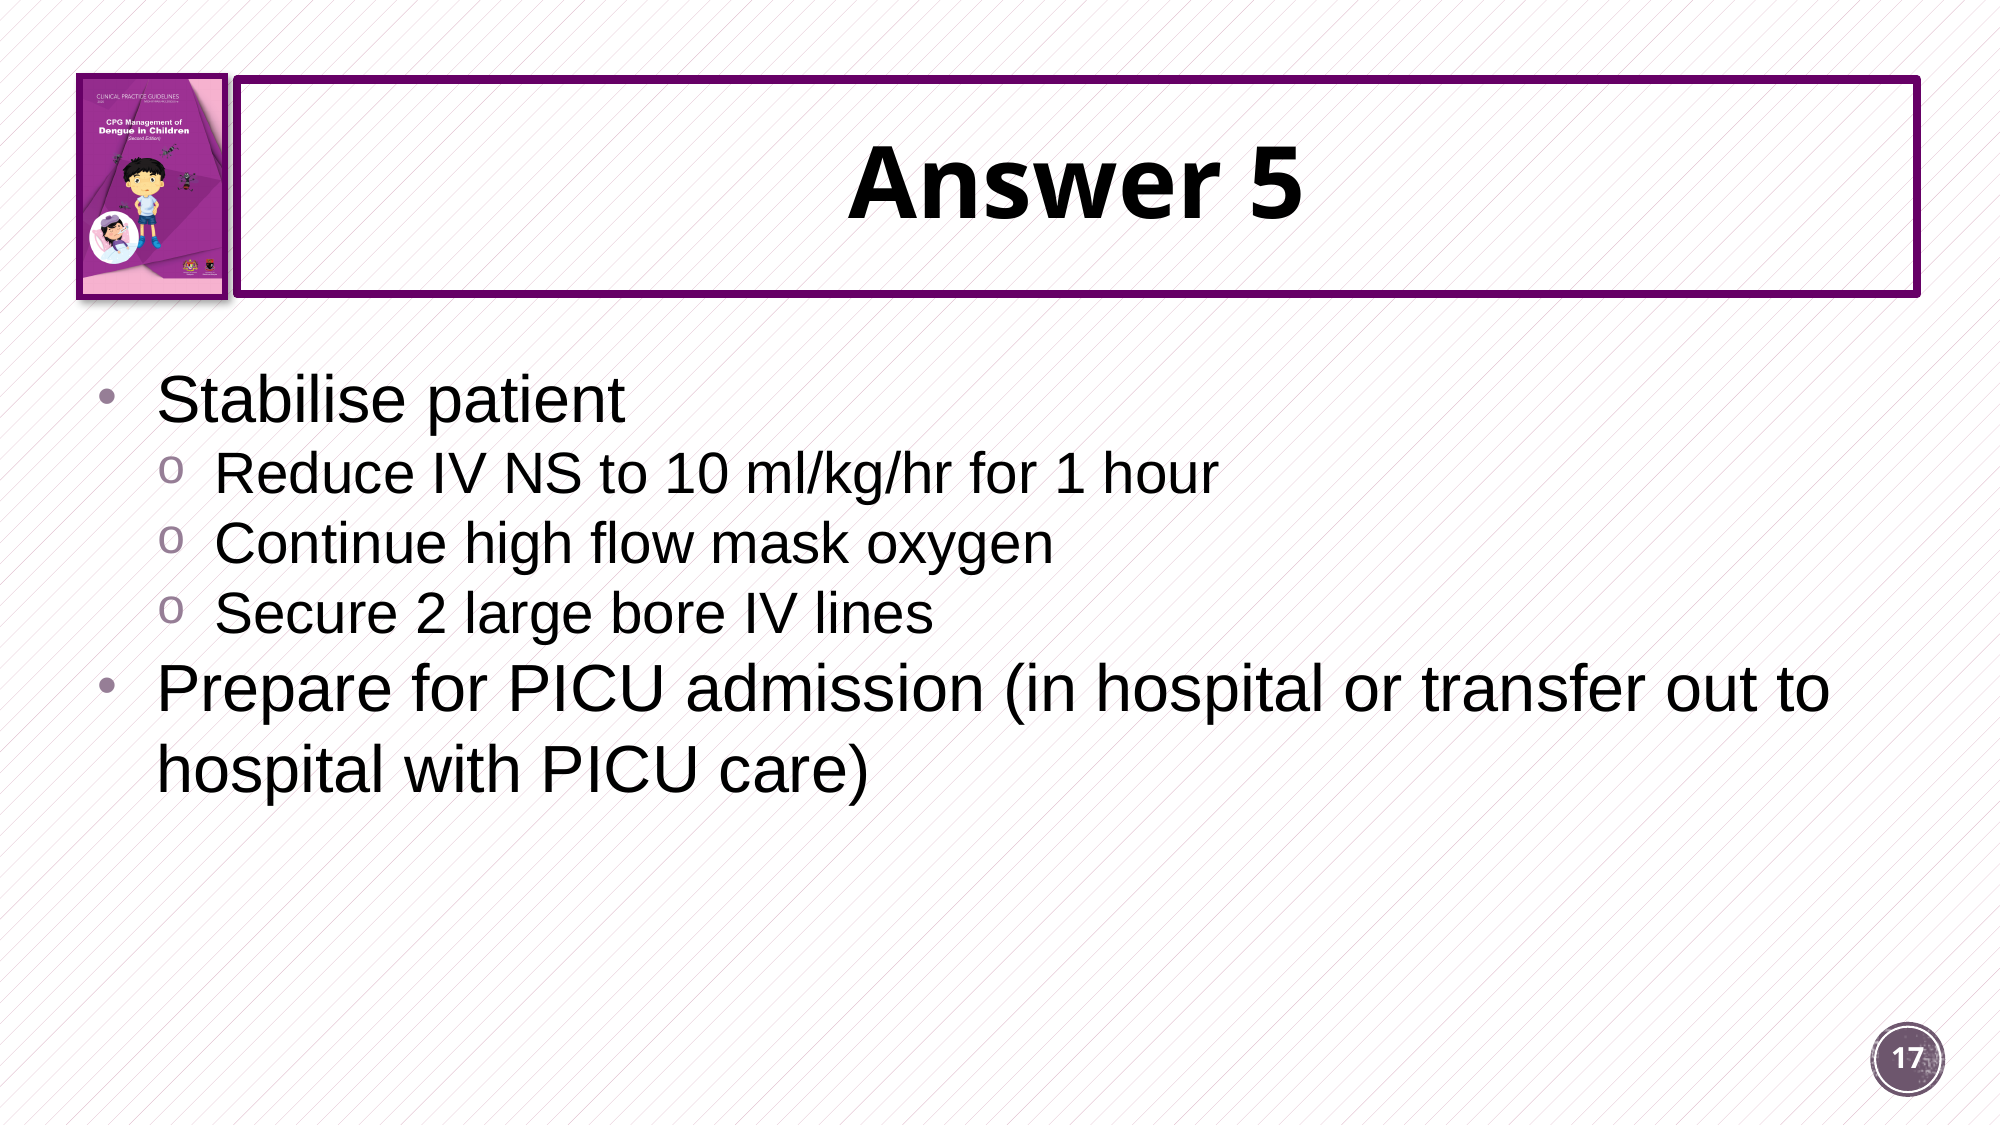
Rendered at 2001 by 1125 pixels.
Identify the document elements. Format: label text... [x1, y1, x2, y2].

picture [83, 79, 222, 294]
list Stabilise patient Reduce IV NS to 10 ml/kg/hr for 1 hour Continue high flow mask oxygen Secure 2 large bore IV lines Prepare for PICU admission (in hospital or transfer out to hospital with PICU care) [82, 348, 1918, 1013]
slide_number 17 [1855, 1028, 1961, 1089]
text_box Answer 5 [237, 79, 1918, 294]
